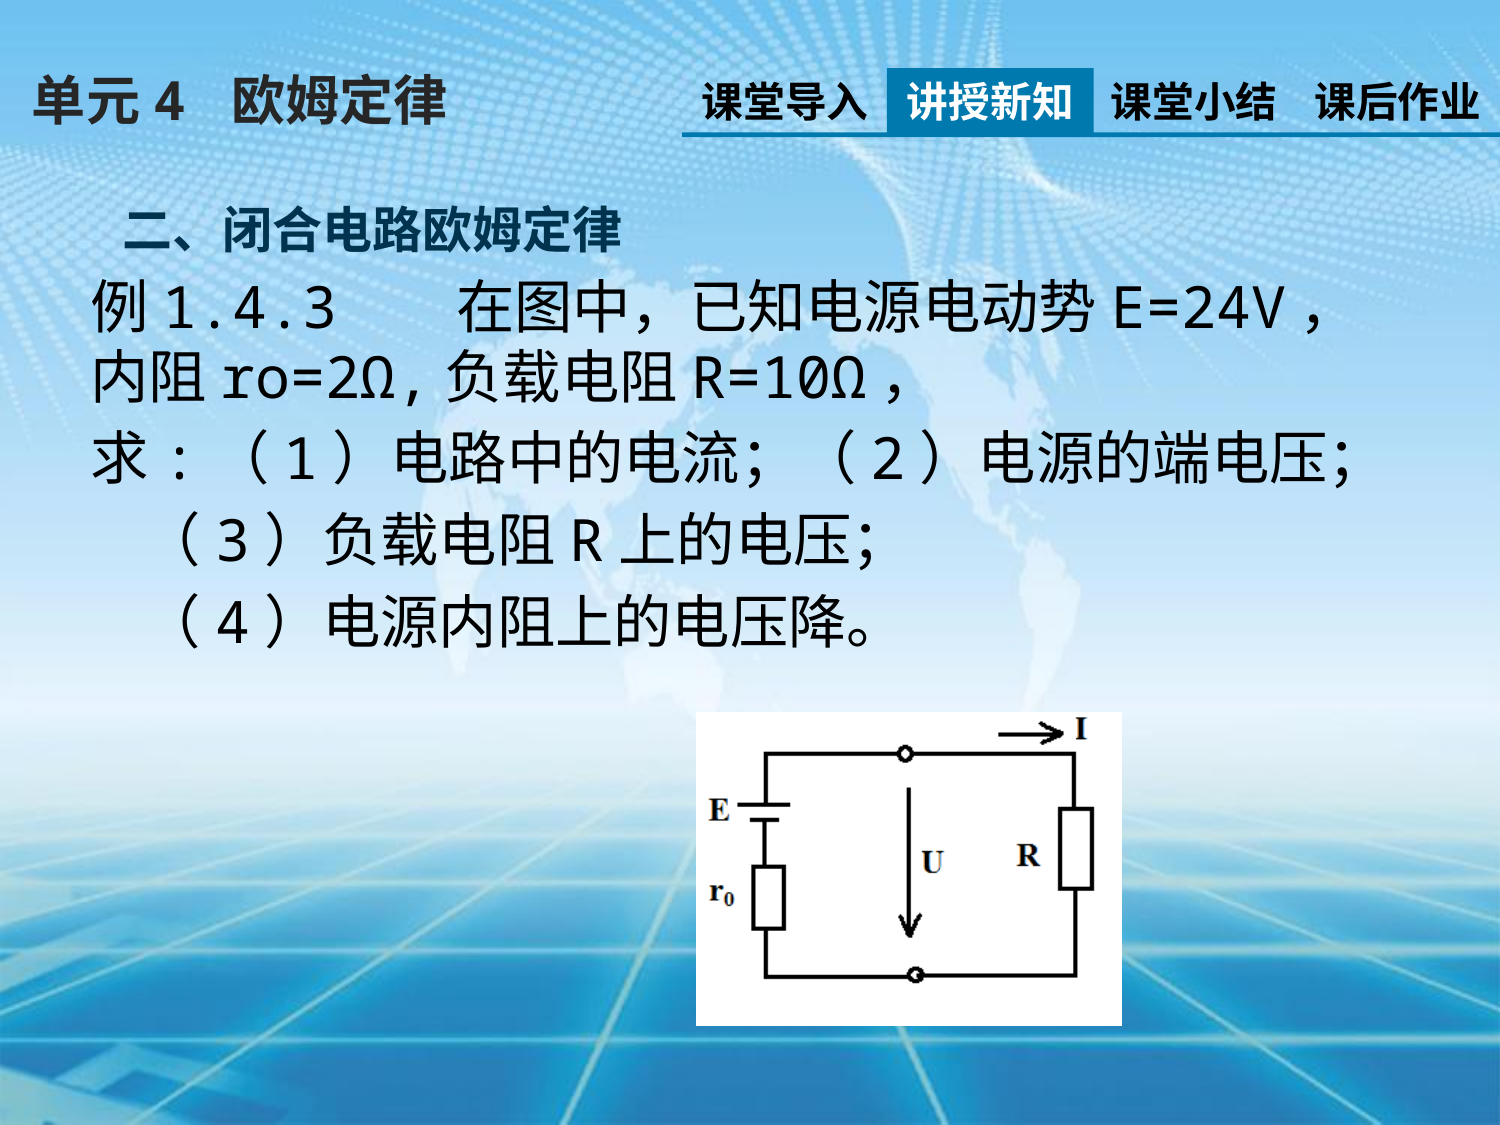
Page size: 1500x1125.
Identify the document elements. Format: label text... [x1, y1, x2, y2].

text_box 例1.4.3 在图中，已知电源电动势E=24V，内阻ro=2Ω,负载电阻R=10Ω， 求:（1）电路中的电流；（2）电源的端电压； （3）负载电阻R上的电压； （4）电源内阻上的电压降。 [75, 262, 1391, 696]
picture [0, 0, 1500, 1125]
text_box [16, 59, 1500, 140]
text_box 二、闭合电路欧姆定律 [19, 167, 726, 289]
